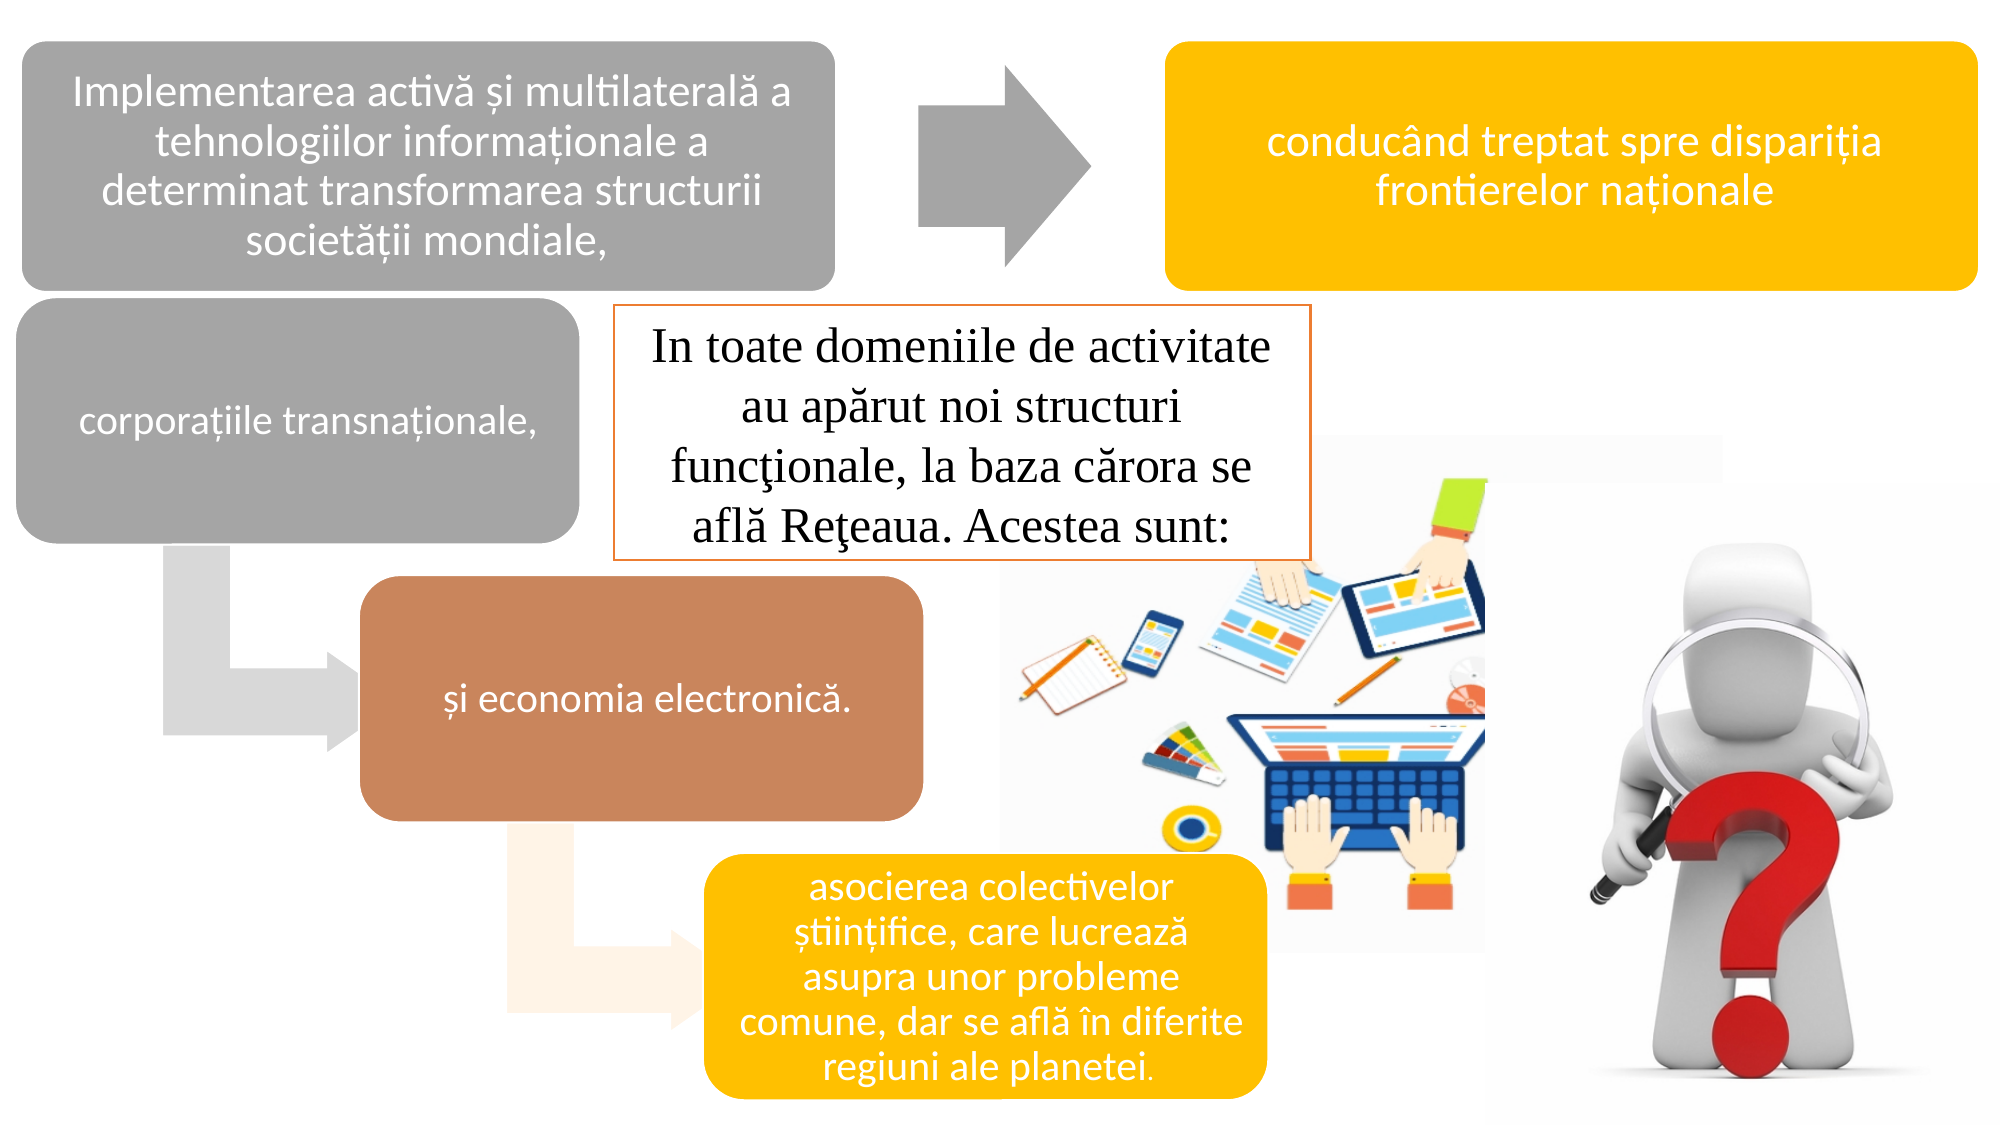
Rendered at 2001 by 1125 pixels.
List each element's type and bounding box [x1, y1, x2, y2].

text_box [19, 39, 1980, 293]
text_box [0, 292, 1338, 1105]
picture [1338, 434, 2000, 1125]
